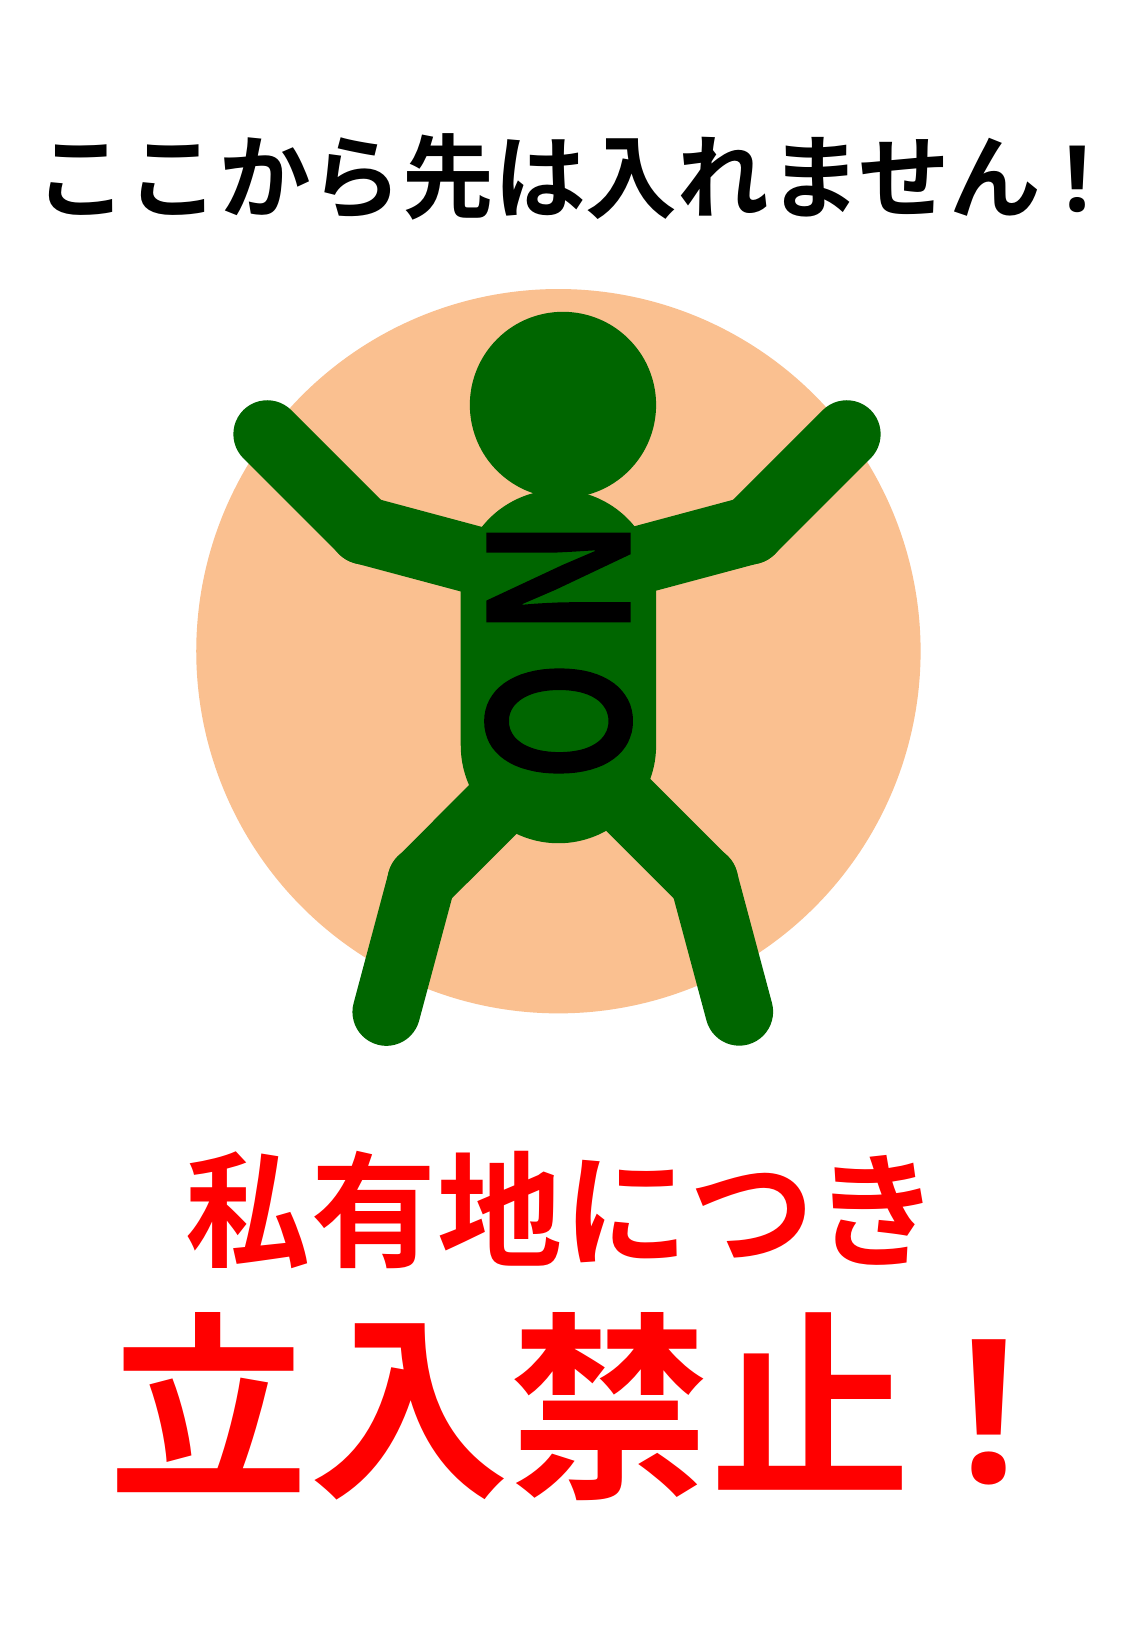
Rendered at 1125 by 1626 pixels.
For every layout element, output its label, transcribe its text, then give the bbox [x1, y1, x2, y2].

text_box ここから先は入れません! [1, 112, 1125, 238]
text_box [195, 288, 921, 1049]
text_box 私有地につき 立入禁止! [1, 1124, 1125, 1530]
